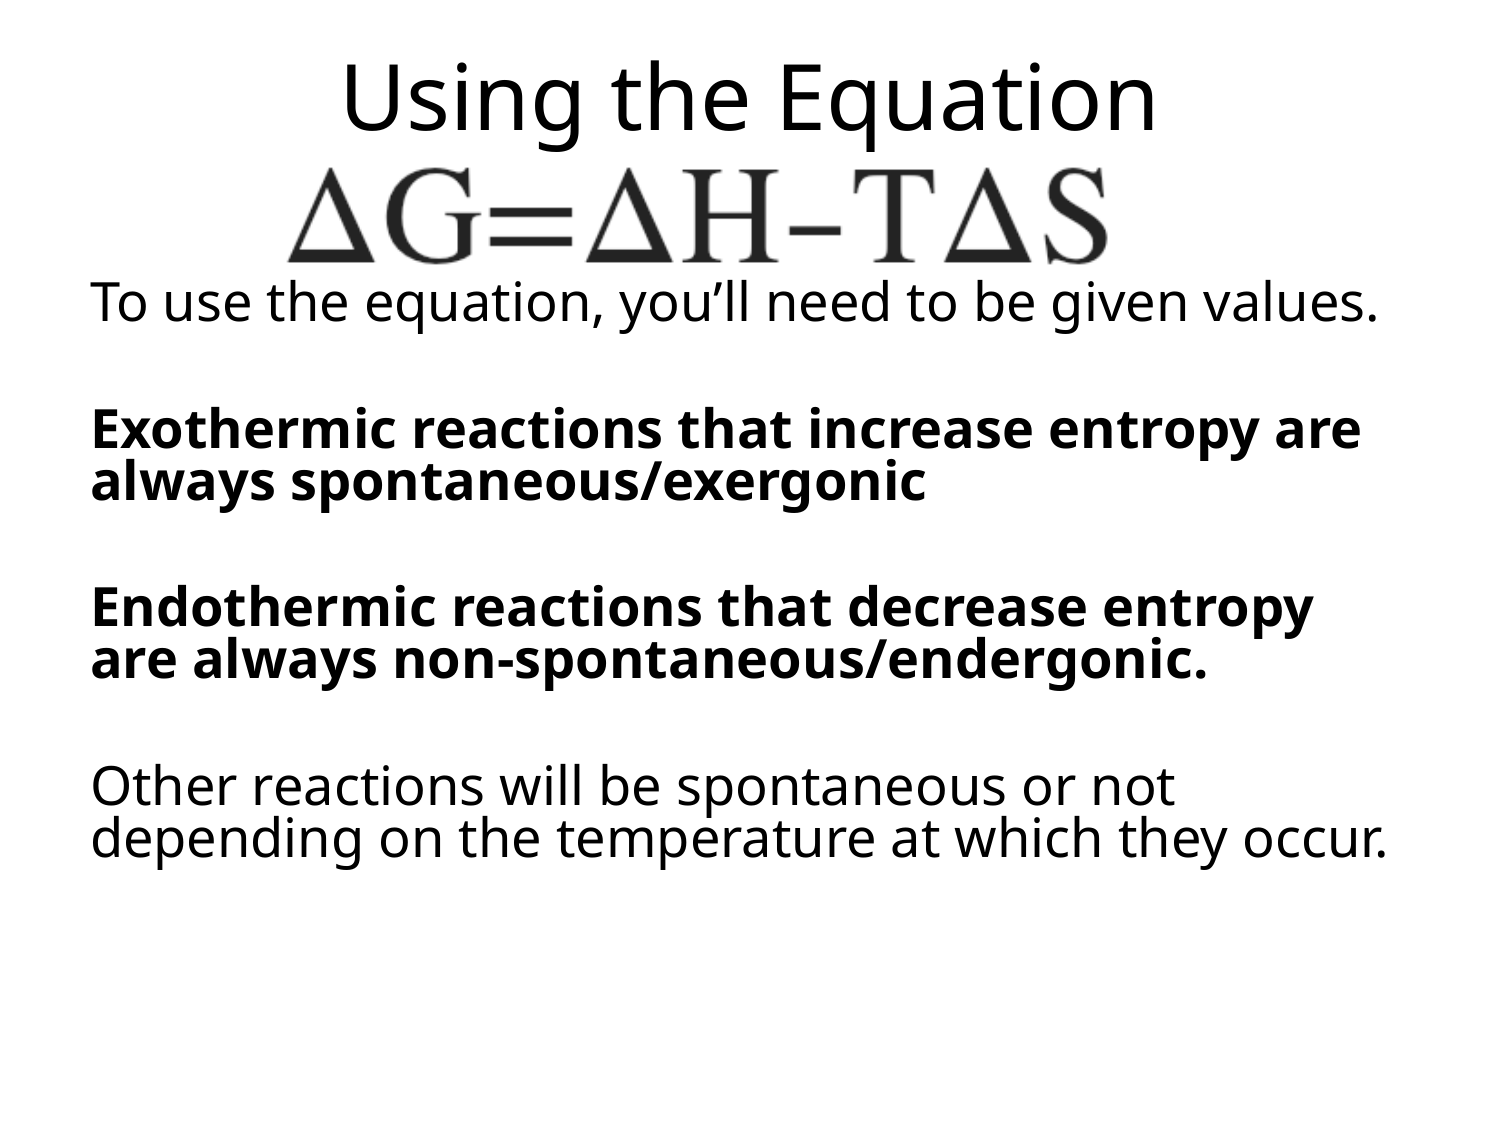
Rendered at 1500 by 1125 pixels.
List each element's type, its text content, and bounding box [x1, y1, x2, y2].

title Using the Equation [75, 0, 1425, 188]
picture [262, 140, 1135, 311]
list To use the equation, you’ll need to be given values. Exothermic reactions that increase entropy are always spontaneous/exergonic Endothermic reactions that decrease entropy are always non-spontaneous/endergonic. Other reactions will be spontaneous or not depending on the temperature at which they occur. [75, 272, 1425, 1063]
